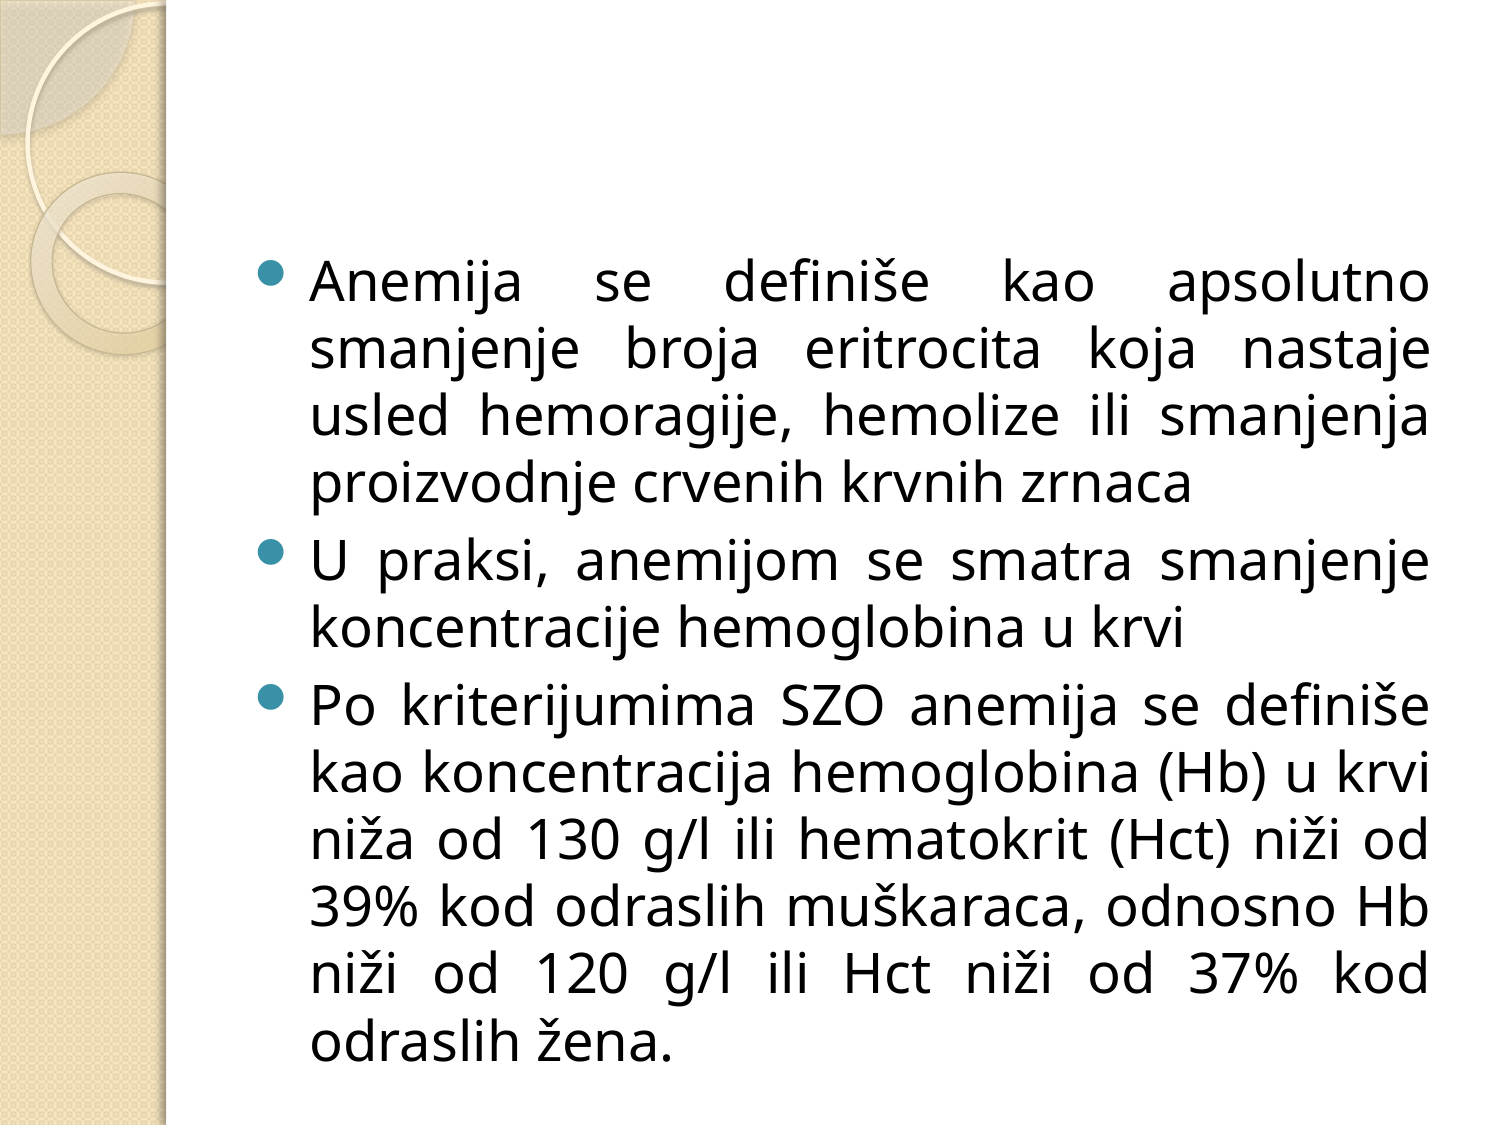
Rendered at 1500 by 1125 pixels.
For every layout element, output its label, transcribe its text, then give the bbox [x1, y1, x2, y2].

list Anemija se definiše kao apsolutno smanjenje broja eritrocita koja nastaje usled hemoragije, hemolize ili smanjenja proizvodnje crvenih krvnih zrnaca U praksi, anemijom se smatra smanjenje koncentracije hemoglobina u krvi Po kriterijumima SZO anemija se definiše kao koncentracija hemoglobina (Hb) u krvi niža od 130 g/l ili hematokrit (Hct) niži od 39% kod odraslih muškaraca, odnosno Hb niži od 120 g/l ili Hct niži od 37% kod odraslih žena. [235, 237, 1447, 1094]
